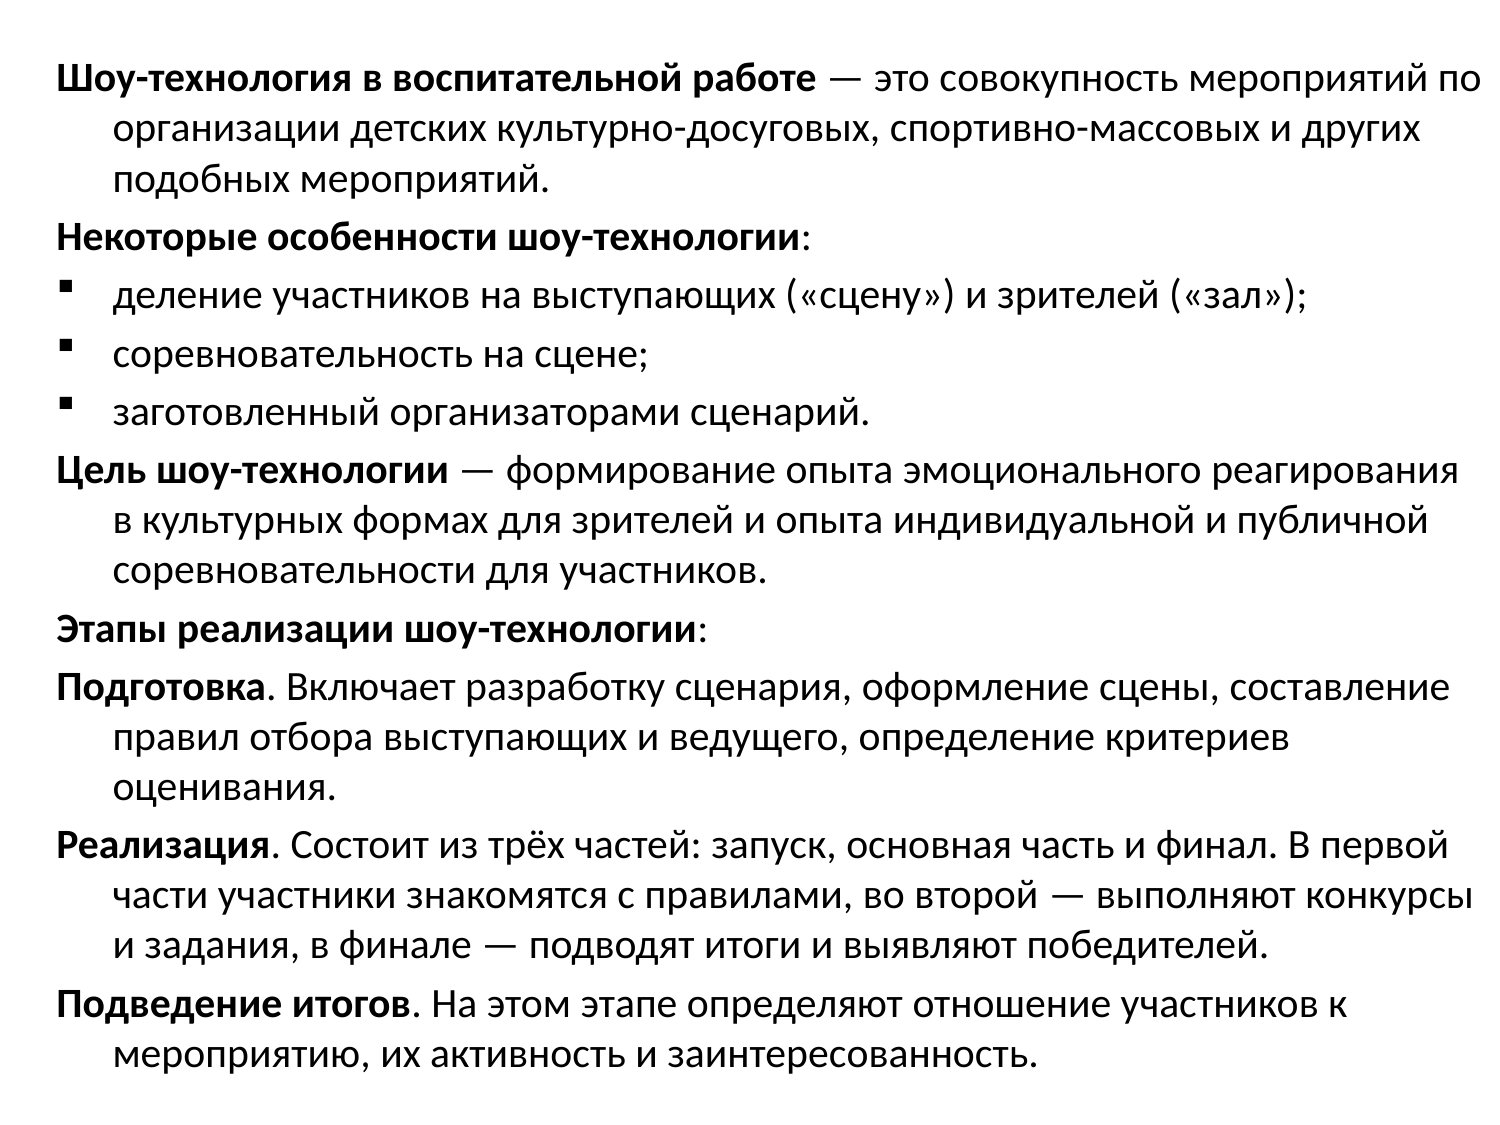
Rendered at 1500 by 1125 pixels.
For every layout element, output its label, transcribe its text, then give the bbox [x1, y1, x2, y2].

list Шоу-технология в воспитательной работе — это совокупность мероприятий по организации детских культурно-досуговых, спортивно-массовых и других подобных мероприятий. Некоторые особенности шоу-технологии: деление участников на выступающих («сцену») и зрителей («зал»); соревновательность на сцене; заготовленный организаторами сценарий. Цель шоу-технологии — формирование опыта эмоционального реагирования в культурных формах для зрителей и опыта индивидуальной и публичной соревновательности для участников. Этапы реализации шоу-технологии: Подготовка. Включает разработку сценария, оформление сцены, составление правил отбора выступающих и ведущего, определение критериев оценивания. Реализация. Состоит из трёх частей: запуск, основная часть и финал. В первой части участники знакомятся с правилами, во второй — выполняют конкурсы и задания, в финале — подводят итоги и выявляют победителей. Подведение итогов. На этом этапе определяют отношение участников к мероприятию, их активность и заинтересованность. [41, 42, 1500, 1071]
